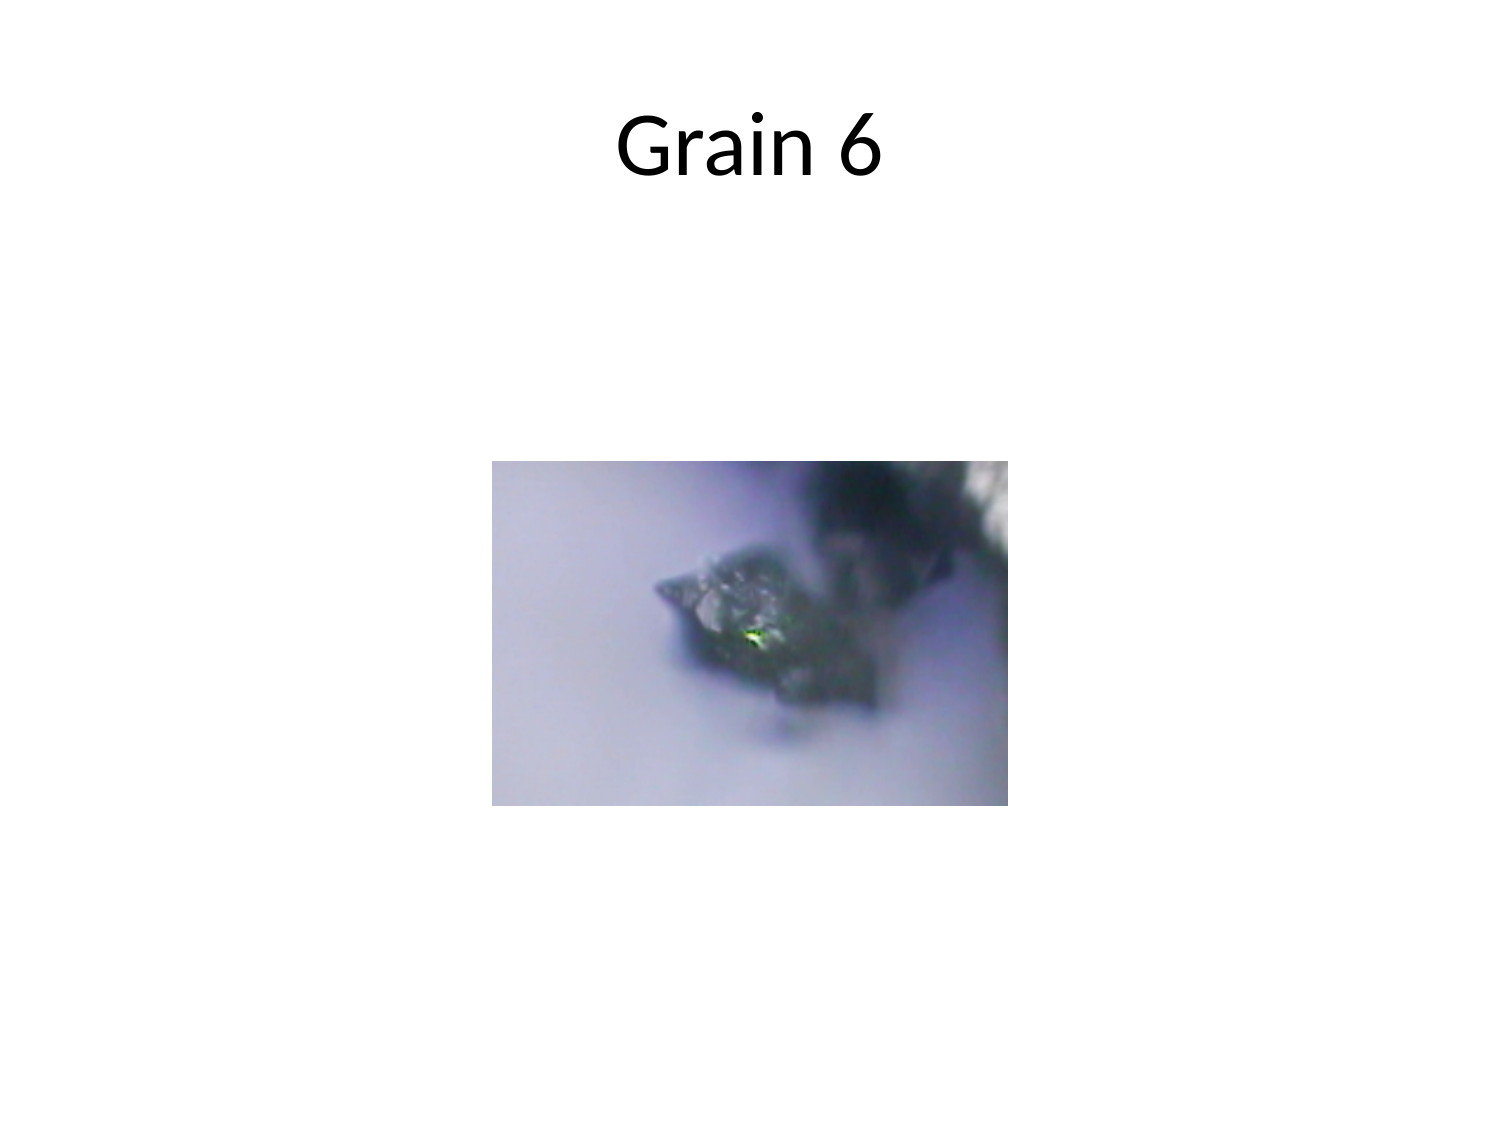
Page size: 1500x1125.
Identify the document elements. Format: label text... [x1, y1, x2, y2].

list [492, 461, 1008, 806]
title Grain 6 [75, 45, 1425, 233]
